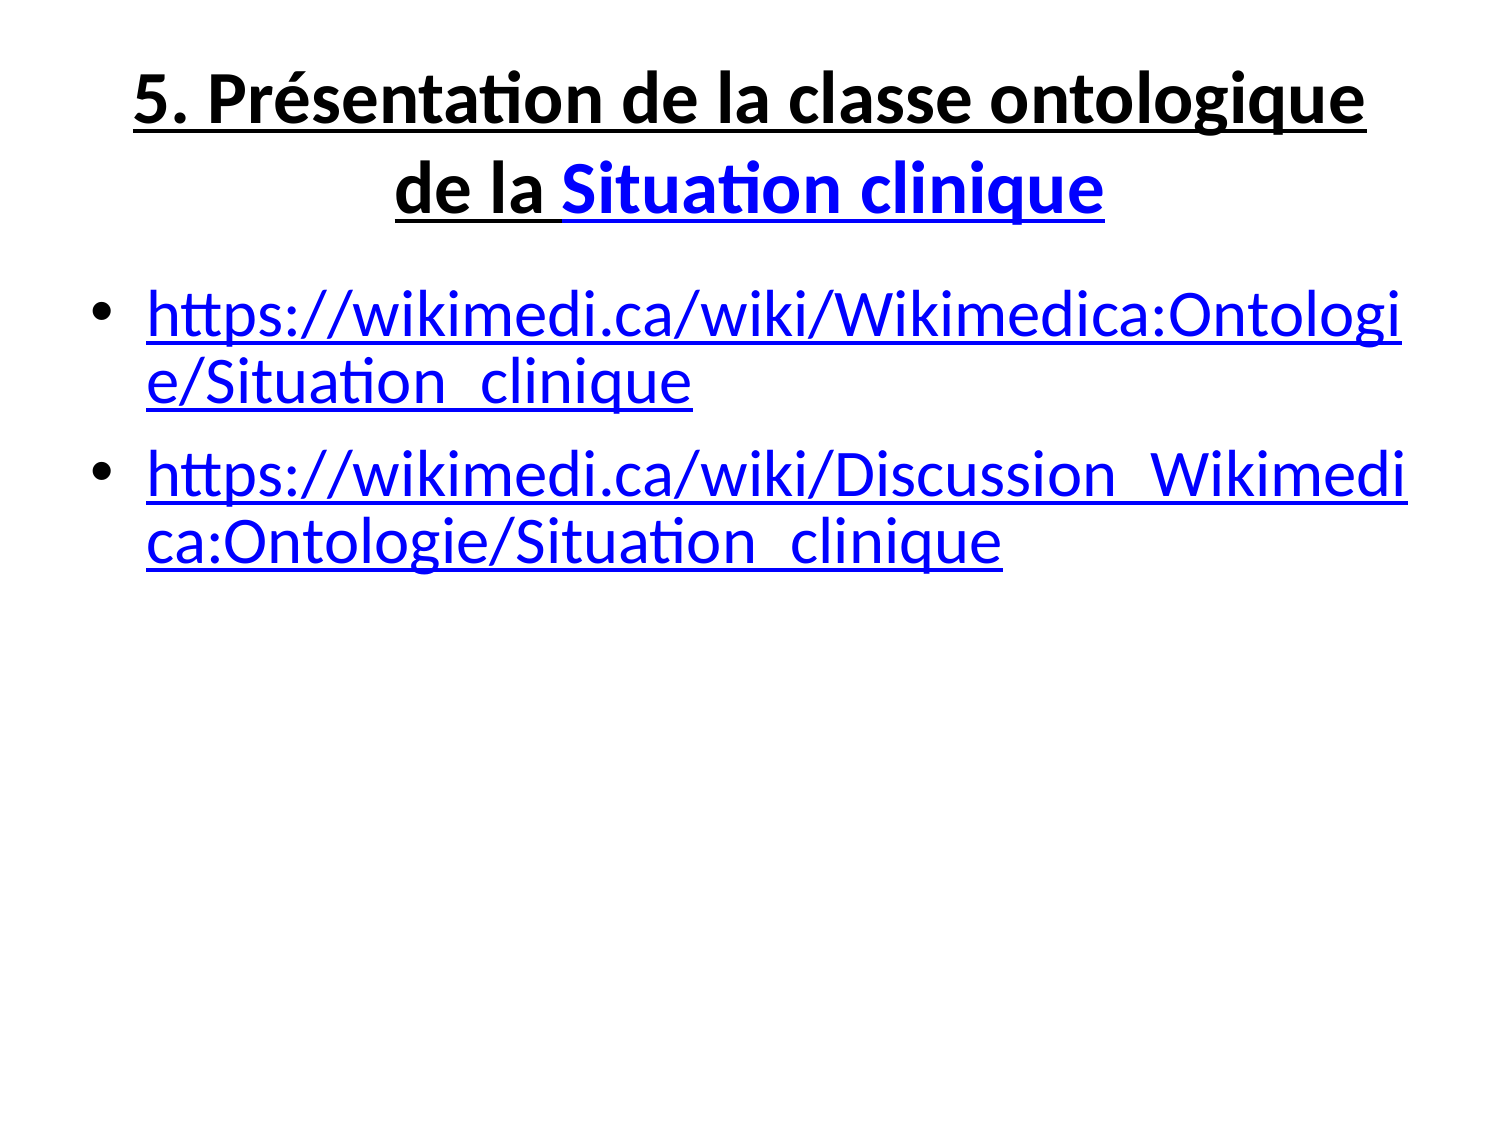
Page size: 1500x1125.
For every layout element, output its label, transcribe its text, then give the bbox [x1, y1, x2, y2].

list https://wikimedi.ca/wiki/Wikimedica:Ontologie/Situation_clinique https://wikimedi.ca/wiki/Discussion_Wikimedica:Ontologie/Situation_clinique [75, 262, 1425, 1005]
title 5. Présentation de la classe ontologique de la Situation clinique [75, 45, 1425, 233]
